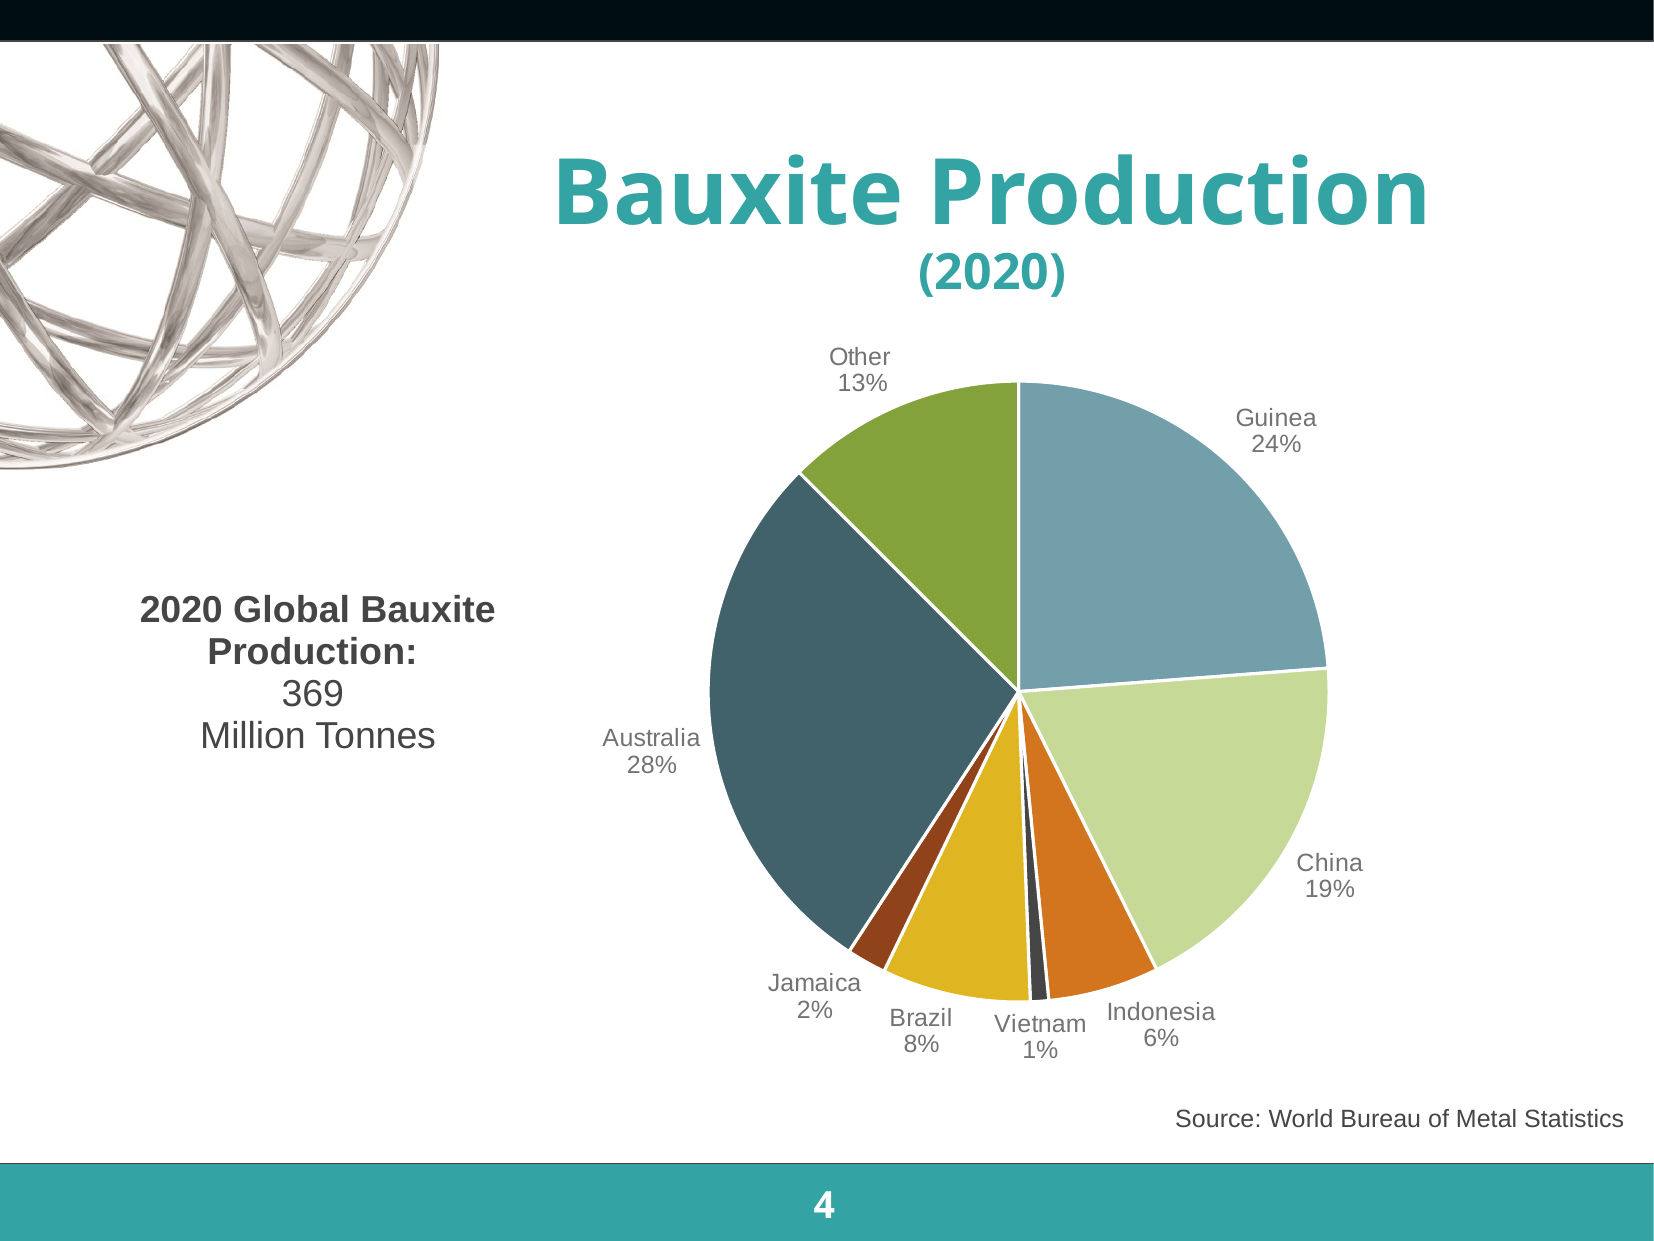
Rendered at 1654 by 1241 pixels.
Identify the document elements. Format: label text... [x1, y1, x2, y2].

text_box 2020 Global Bauxite Production: 369 Million Tonnes [91, 581, 499, 764]
title Bauxite Production (2020) [413, 144, 1572, 299]
picture [0, 44, 469, 494]
chart [504, 316, 1480, 1080]
text_box Source: World Bureau of Metal Statistics [1160, 1097, 1641, 1141]
